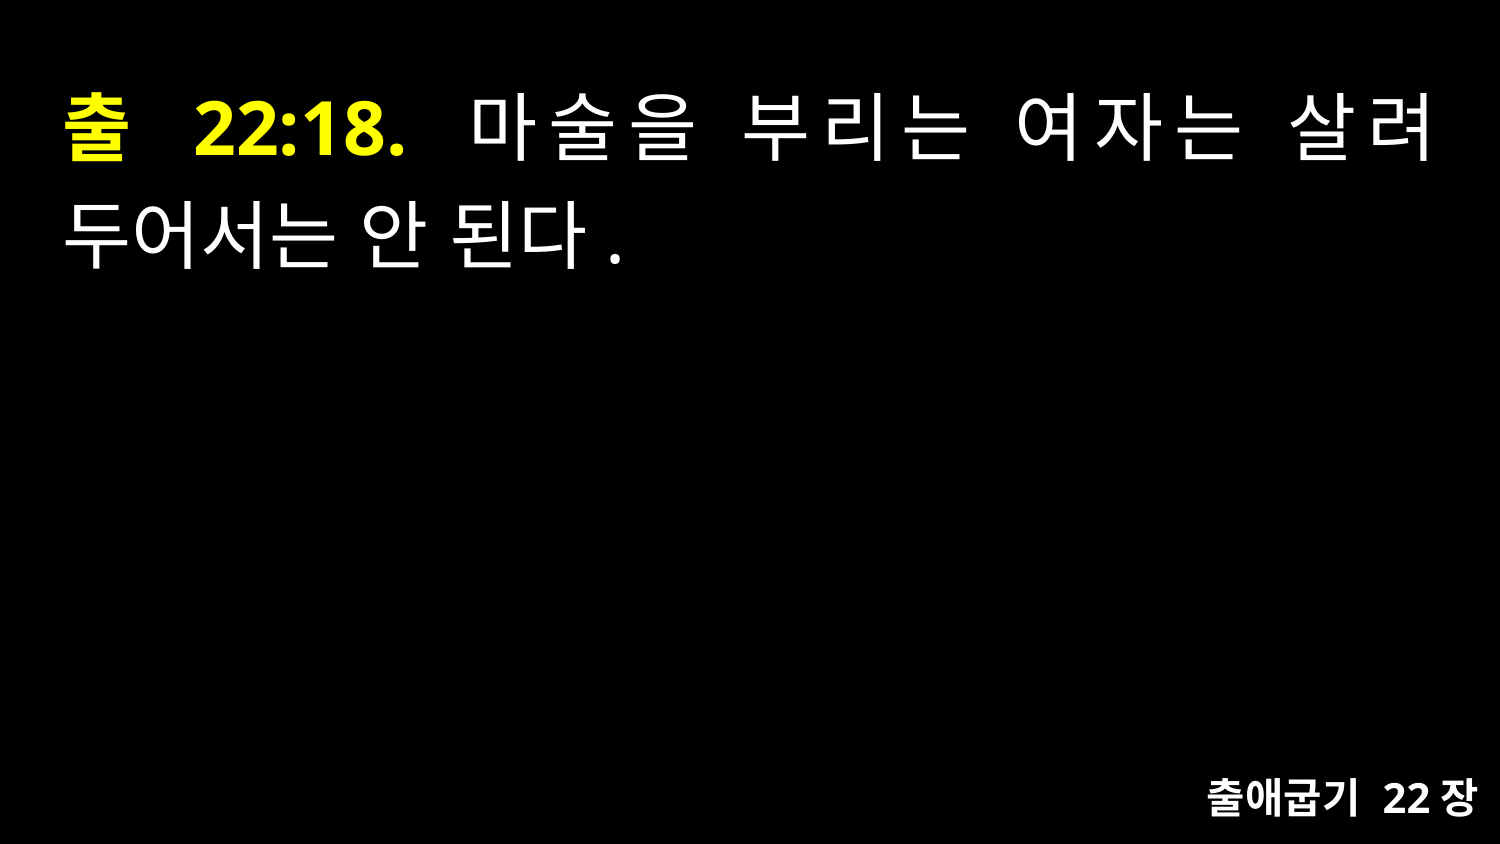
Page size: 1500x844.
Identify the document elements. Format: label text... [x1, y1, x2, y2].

title 출 22:18. 마술을 부리는 여자는 살려 두어서는 안 된다. [0, 0, 1500, 844]
subtitle 출애굽기 22장 [916, 770, 1500, 844]
